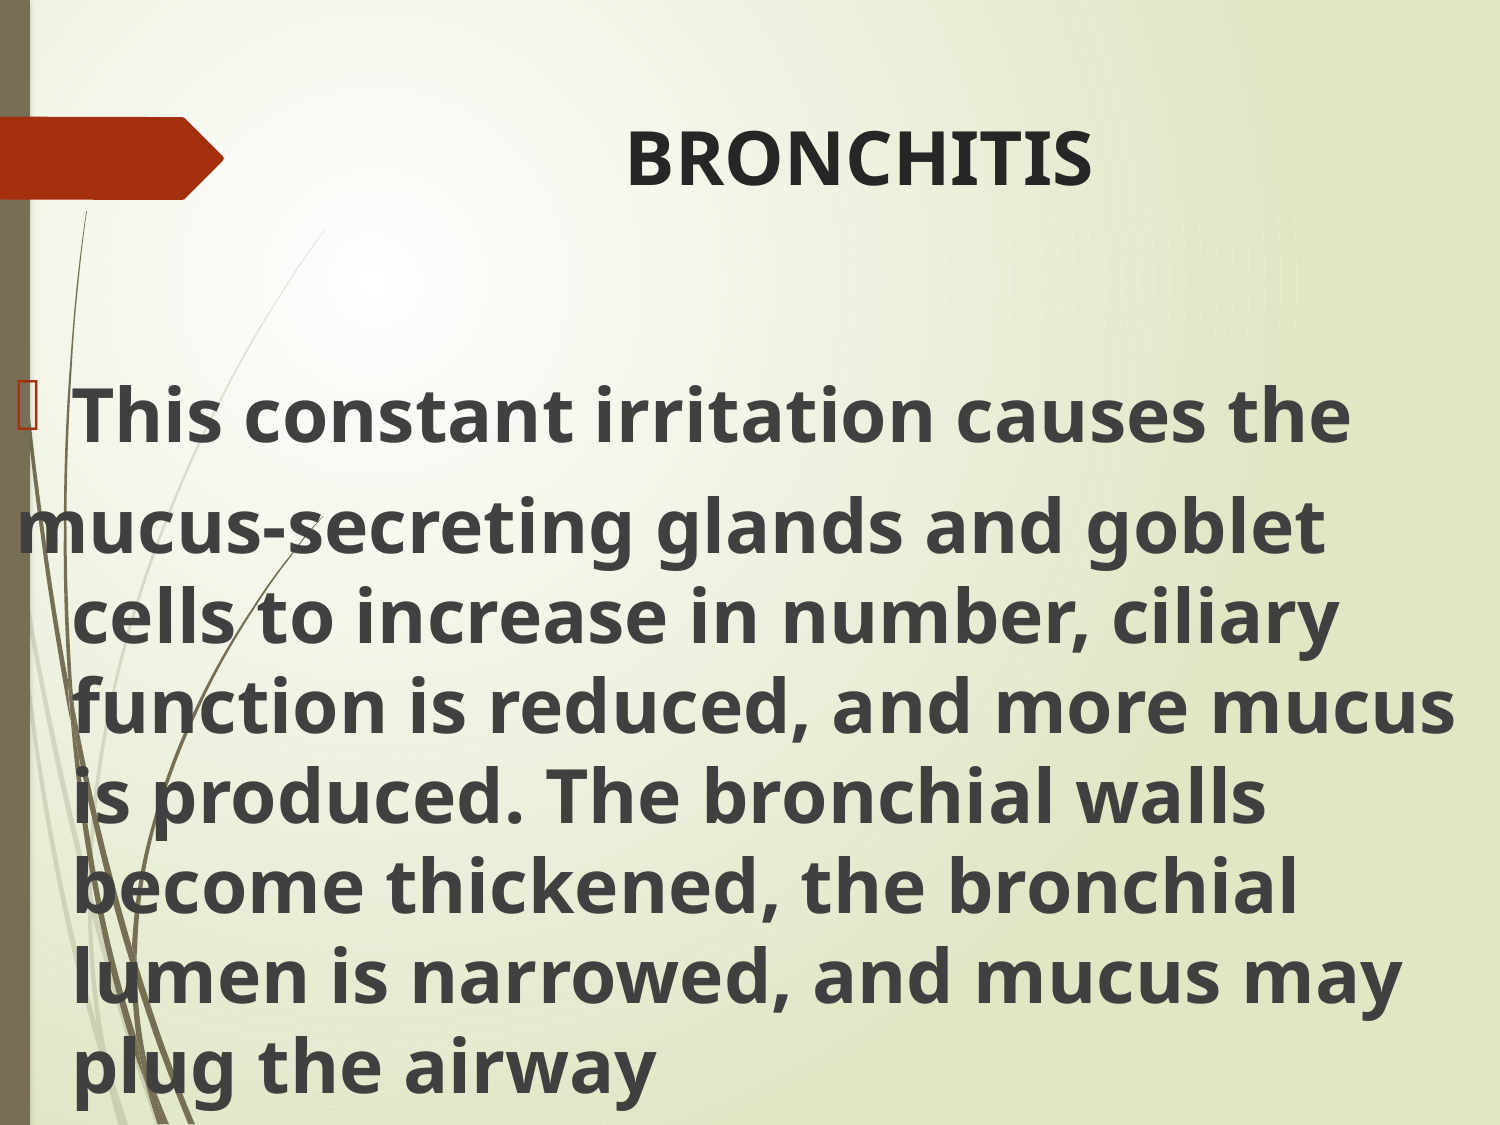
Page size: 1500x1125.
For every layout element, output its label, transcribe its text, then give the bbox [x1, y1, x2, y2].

list This constant irritation causes the mucus-secreting glands and goblet cells to increase in number, ciliary function is reduced, and more mucus is produced. The bronchial walls become thickened, the bronchial lumen is narrowed, and mucus may plug the airway [0, 360, 1500, 1125]
title BRONCHITIS [319, 102, 1400, 313]
